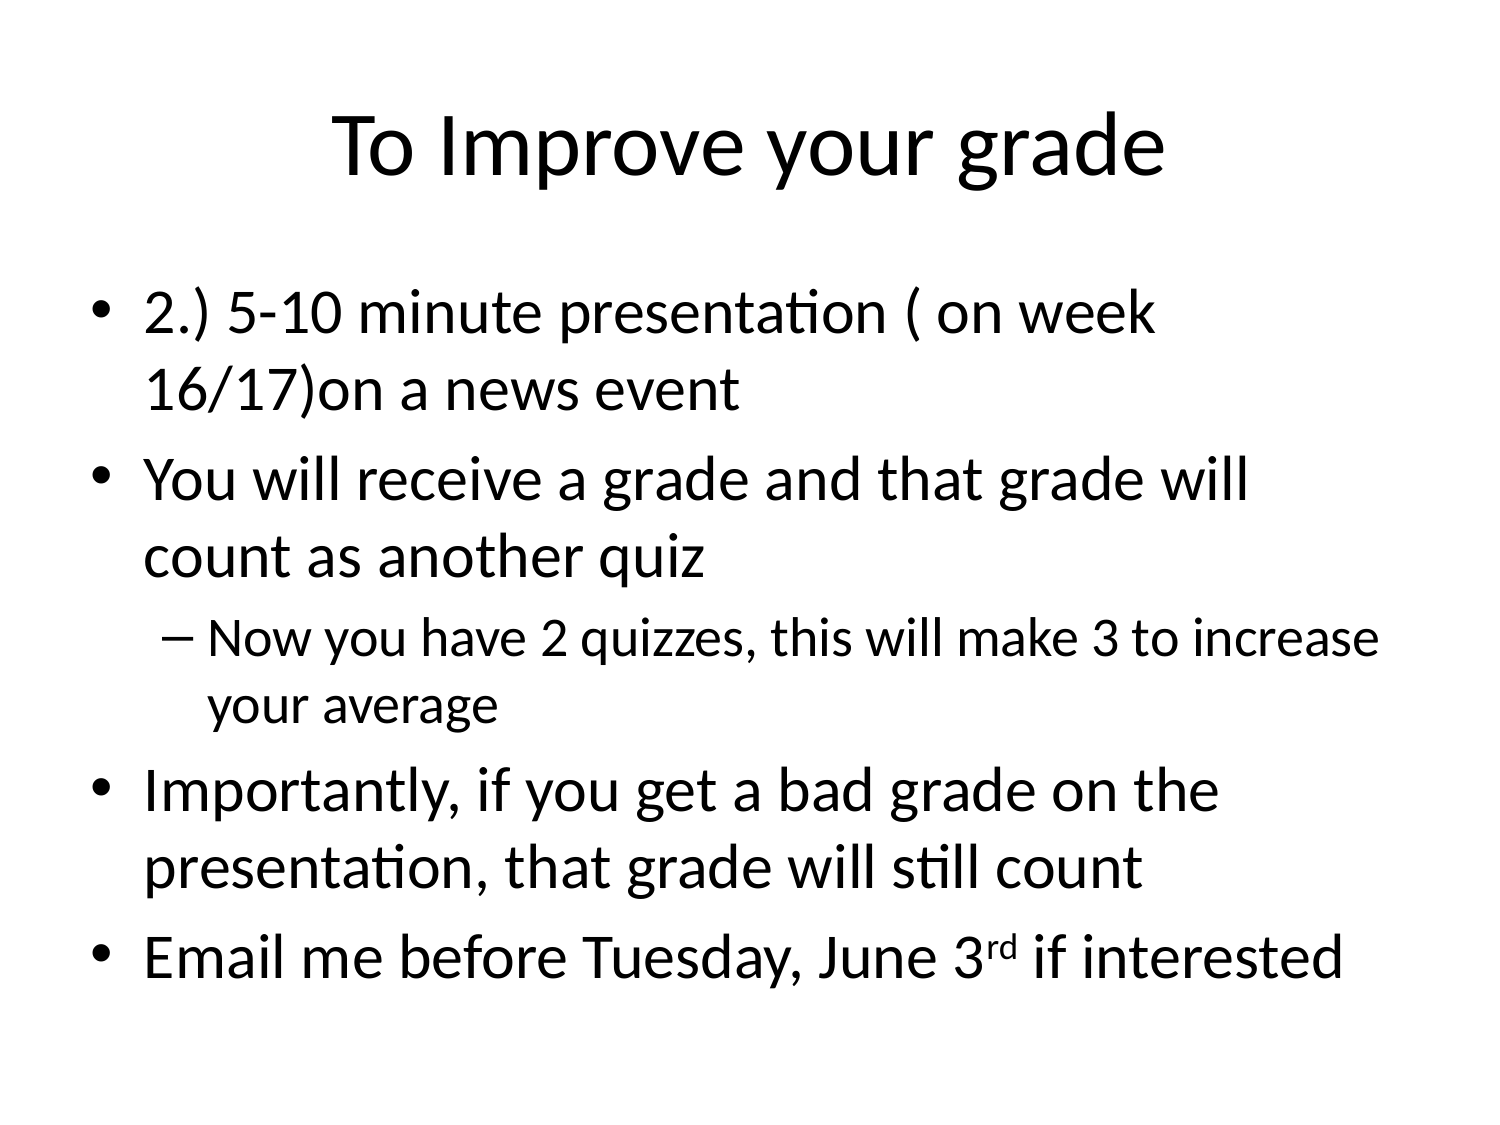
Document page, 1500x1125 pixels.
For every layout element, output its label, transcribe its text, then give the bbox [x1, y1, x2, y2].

list 2.) 5-10 minute presentation ( on week 16/17)on a news event You will receive a grade and that grade will count as another quiz Now you have 2 quizzes, this will make 3 to increase your average Importantly, if you get a bad grade on the presentation, that grade will still count Email me before Tuesday, June 3rd if interested [75, 262, 1425, 1005]
title To Improve your grade [75, 45, 1425, 233]
